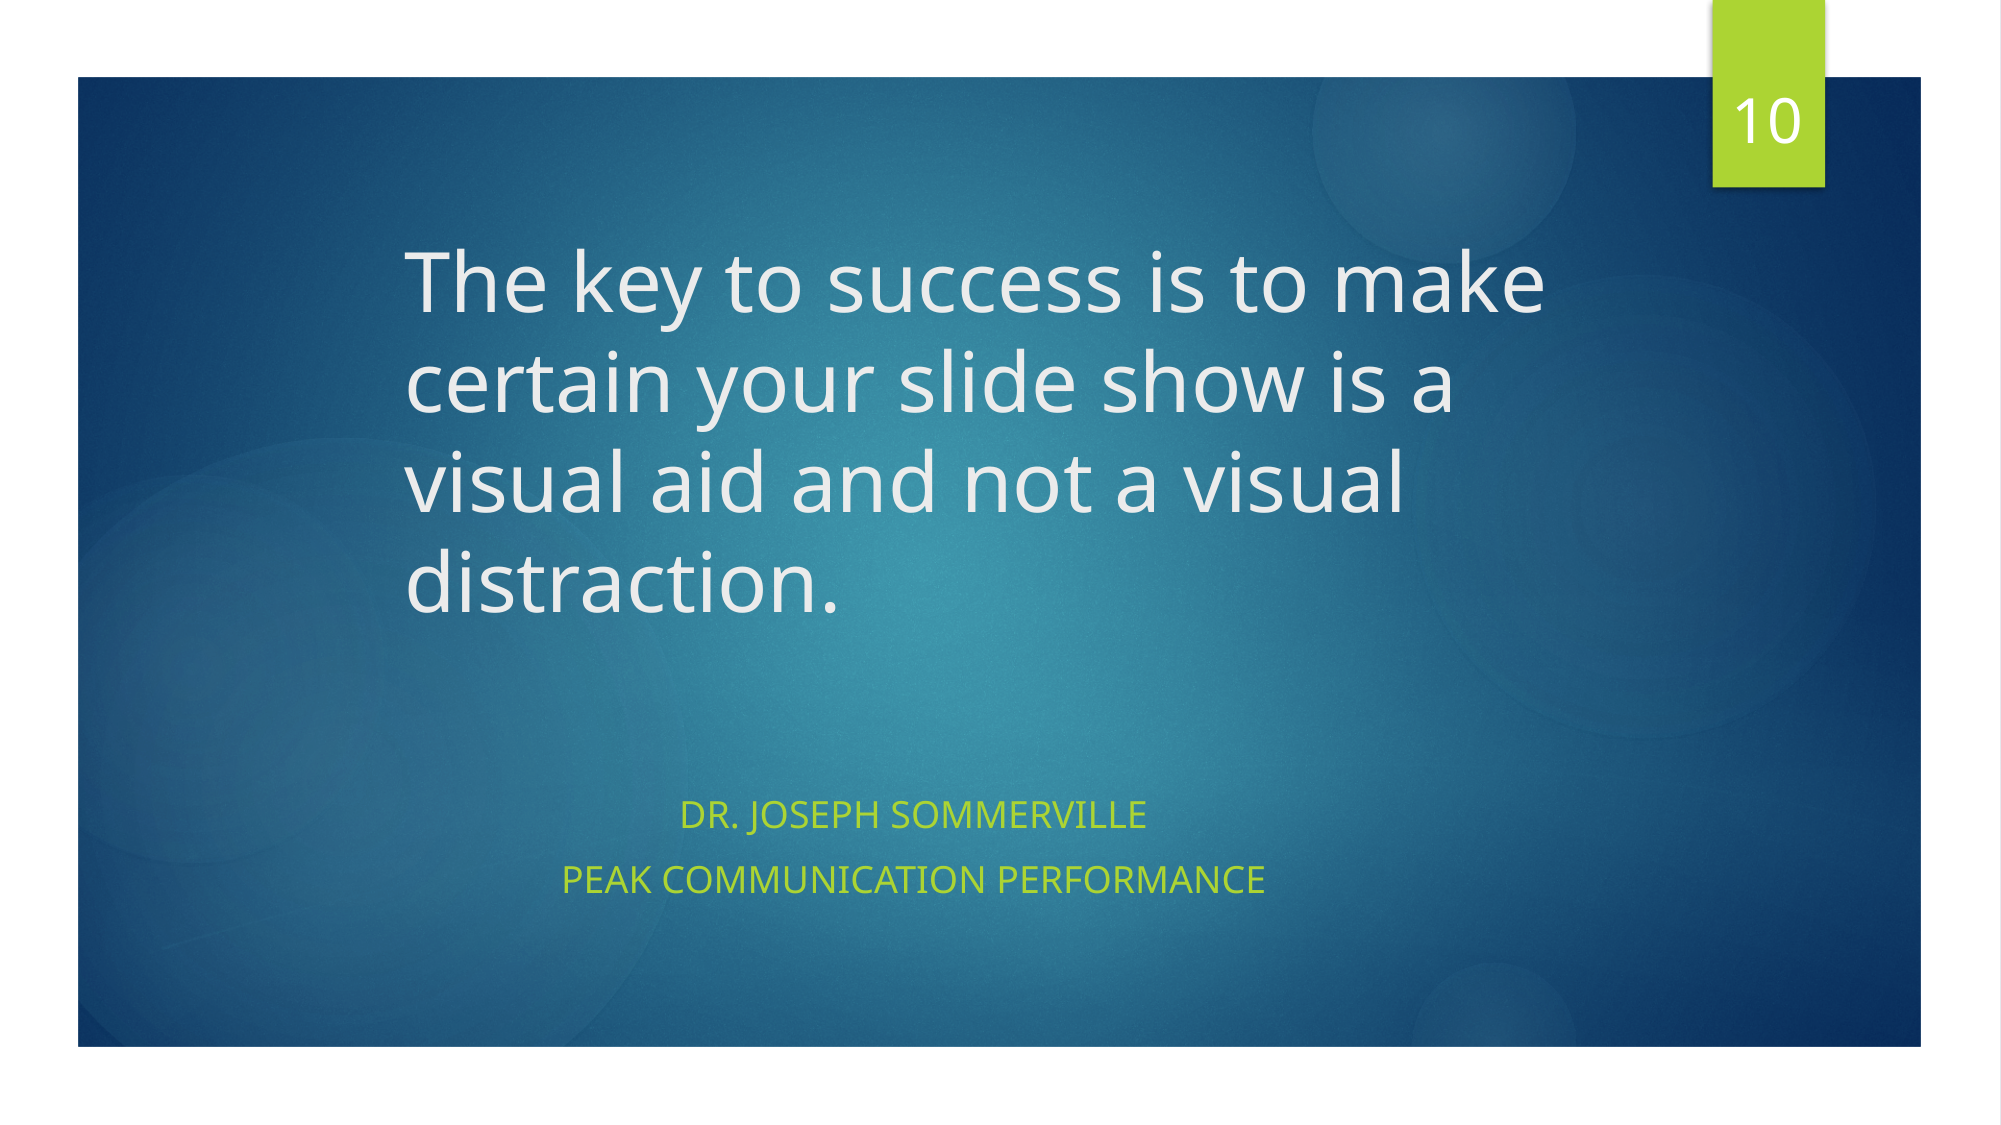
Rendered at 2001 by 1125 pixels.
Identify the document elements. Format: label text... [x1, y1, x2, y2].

subtitle Dr. Joseph Sommerville Peak Communication Performance [189, 783, 1638, 925]
slide_number 10 [1698, 48, 1836, 174]
title The key to success is to make certain your slide show is a visual aid and not a visual distraction. [389, 396, 1665, 637]
